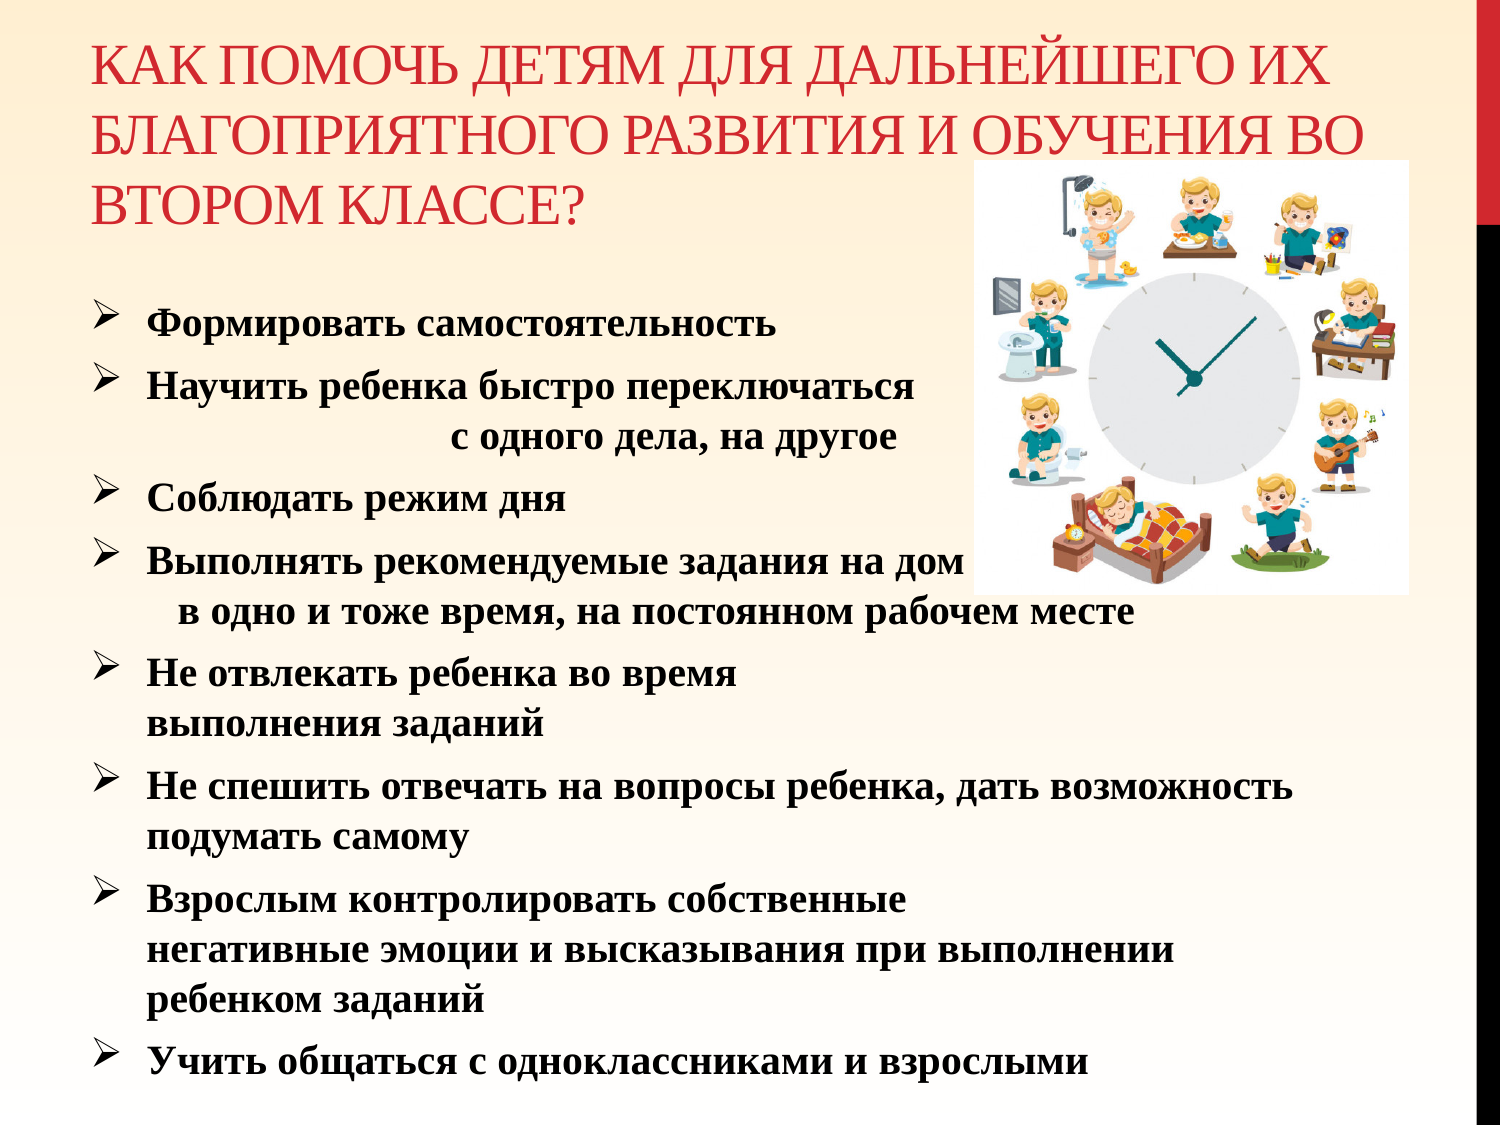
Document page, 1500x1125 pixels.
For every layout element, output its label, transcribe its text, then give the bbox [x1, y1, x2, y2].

list Формировать самостоятельность Научить ребенка быстро переключаться с одного дела, на другое Соблюдать режим дня Выполнять рекомендуемые задания на дом в одно и тоже время, на постоянном рабочем месте Не отвлекать ребенка во время выполнения заданий Не спешить отвечать на вопросы ребенка, дать возможность подумать самому Взрослым контролировать собственные негативные эмоции и высказывания при выполнении ребенком заданий Учить общаться с одноклассниками и взрослыми [75, 287, 1325, 1005]
picture [973, 160, 1409, 596]
title Как помочь детям для дальнейшего их благоприятного развития и обучения во втором классе? [75, 45, 1395, 244]
